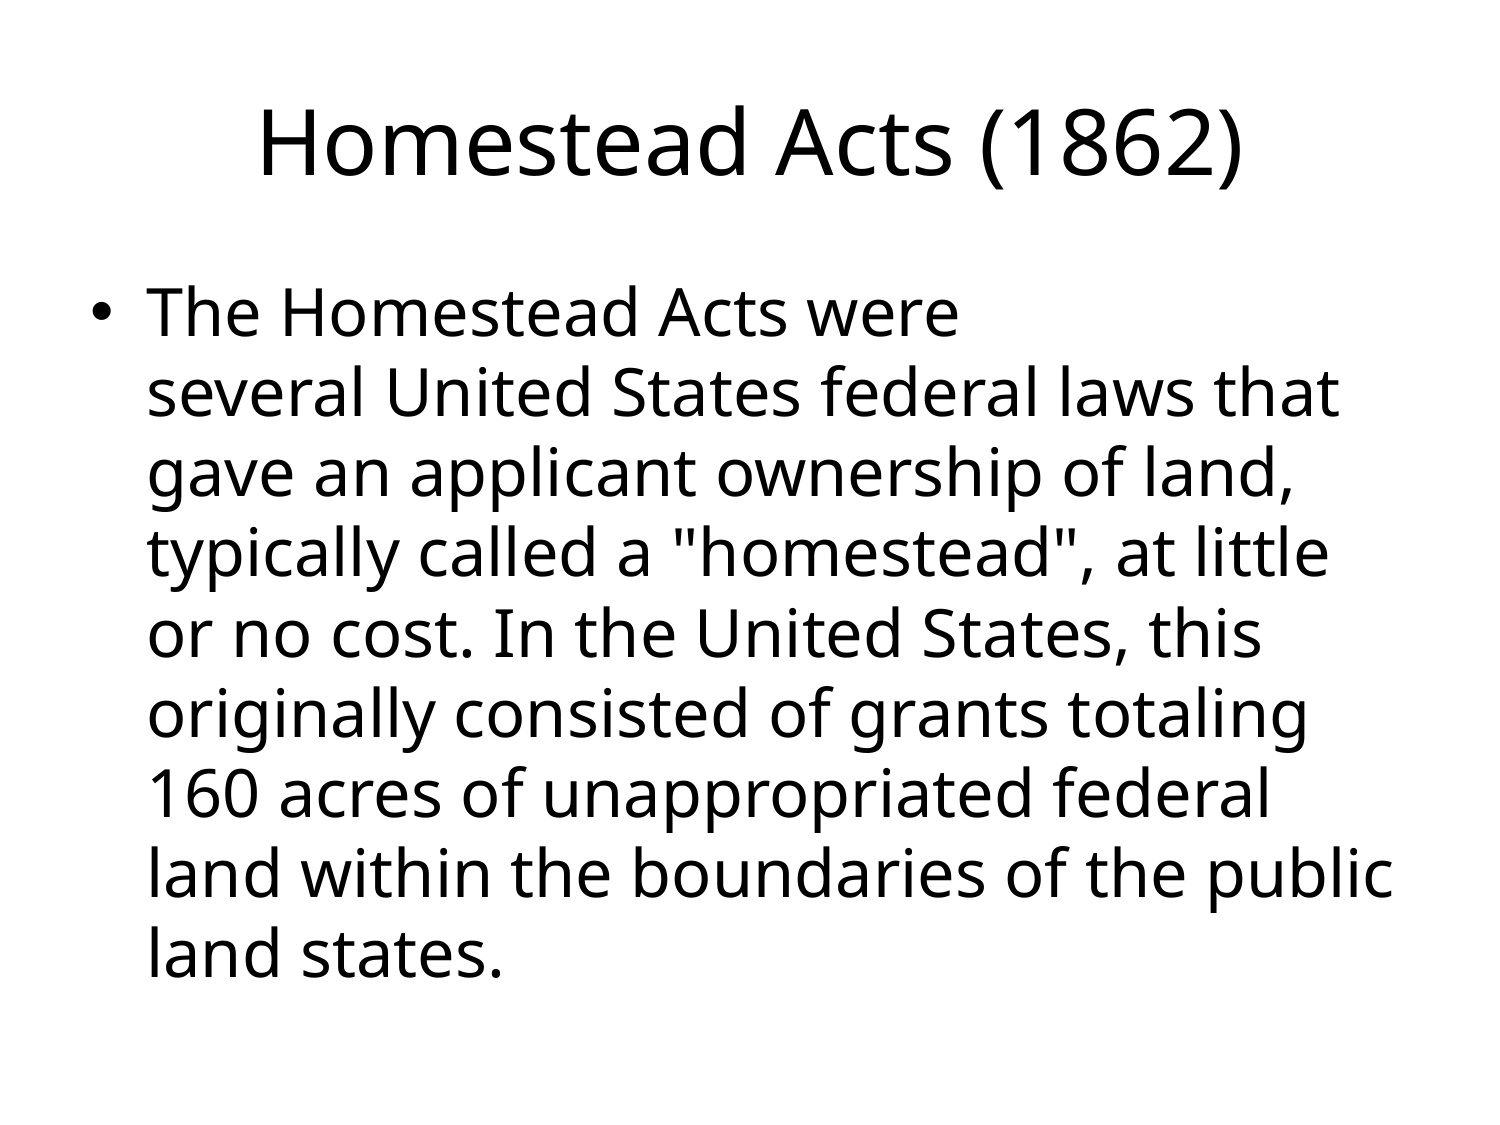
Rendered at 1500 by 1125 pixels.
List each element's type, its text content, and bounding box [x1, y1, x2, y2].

title Homestead Acts (1862) [75, 45, 1425, 233]
list The Homestead Acts were several United States federal laws that gave an applicant ownership of land, typically called a "homestead", at little or no cost. In the United States, this originally consisted of grants totaling 160 acres of unappropriated federal land within the boundaries of the public land states. [75, 262, 1425, 1005]
